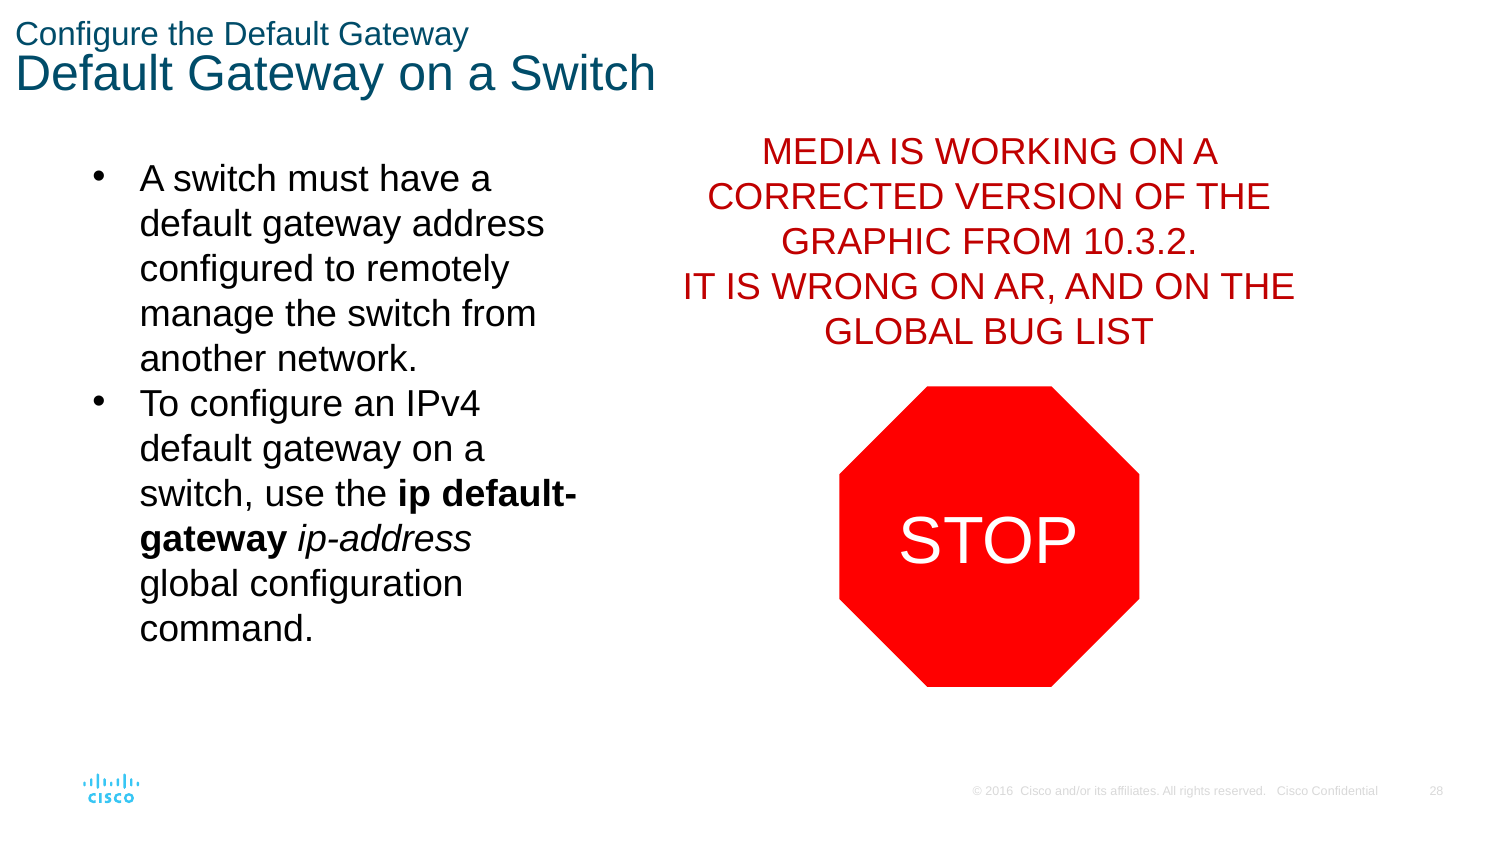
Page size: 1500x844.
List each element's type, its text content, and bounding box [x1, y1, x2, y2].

text_box A switch must have a default gateway address configured to remotely manage the switch from another network. To configure an IPv4 default gateway on a switch, use the ip default-gateway ip-address global configuration command. [77, 146, 594, 656]
text_box MEDIA IS WORKING ON A CORRECTED VERSION OF THE GRAPHIC FROM 10.3.2. IT IS WRONG ON AR, AND ON THE GLOBAL BUG LIST [628, 120, 1351, 360]
title Configure the Default Gateway Default Gateway on a Switch [0, 0, 1369, 121]
text_box STOP [837, 384, 1142, 689]
